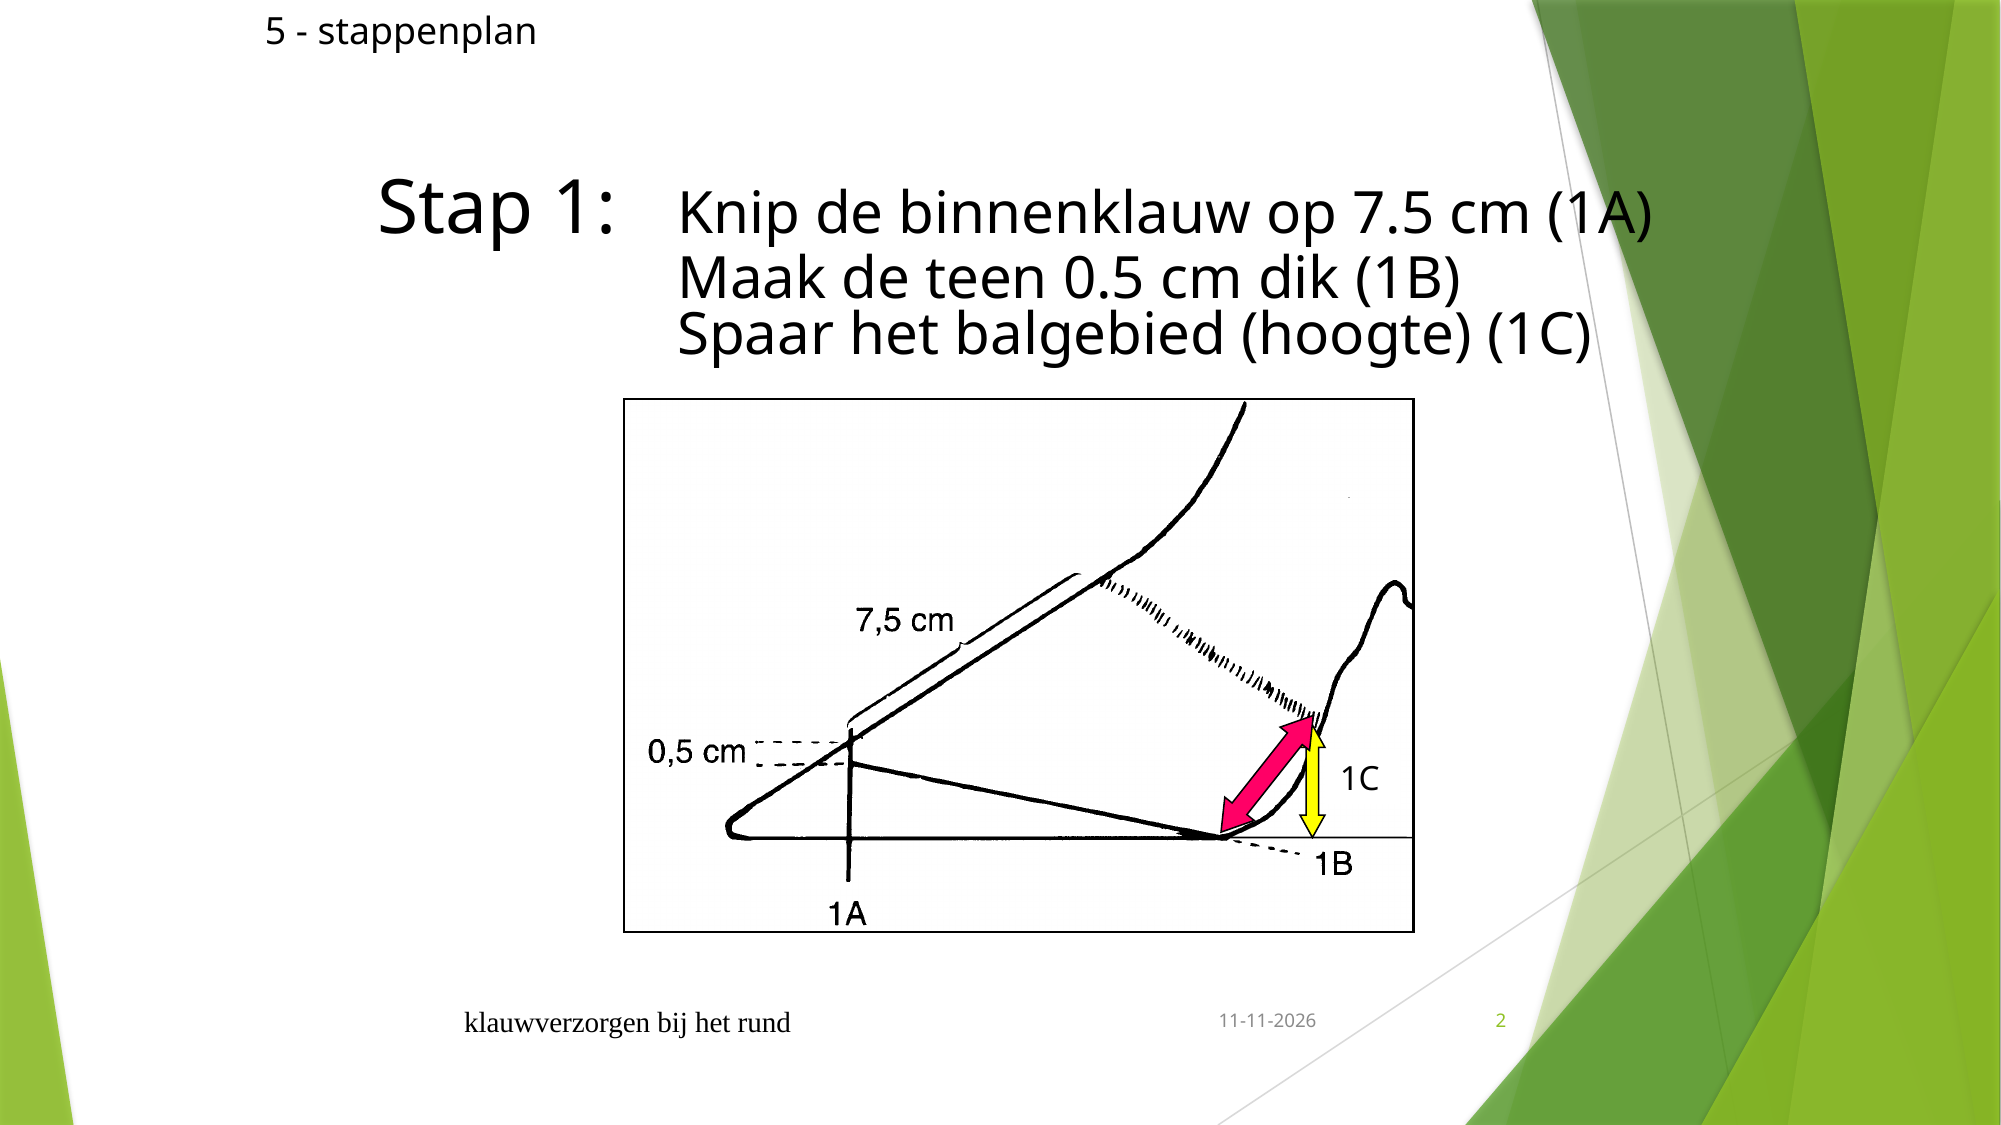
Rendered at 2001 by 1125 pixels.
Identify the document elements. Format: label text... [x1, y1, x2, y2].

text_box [624, 399, 1413, 932]
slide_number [1181, 991, 1332, 1051]
text_box Stap 1: Knip de binnenklauw op 7.5 cm (1A) Maak de teen 0.5 cm dik (1B) Spaar het balgebied (hoogte) (1C) [362, 150, 1688, 368]
text_box 5 - stappenplan [249, 0, 875, 60]
slide_number 2 [1409, 991, 1522, 1051]
footer klauwverzorgen bij het rund [111, 991, 1145, 1051]
